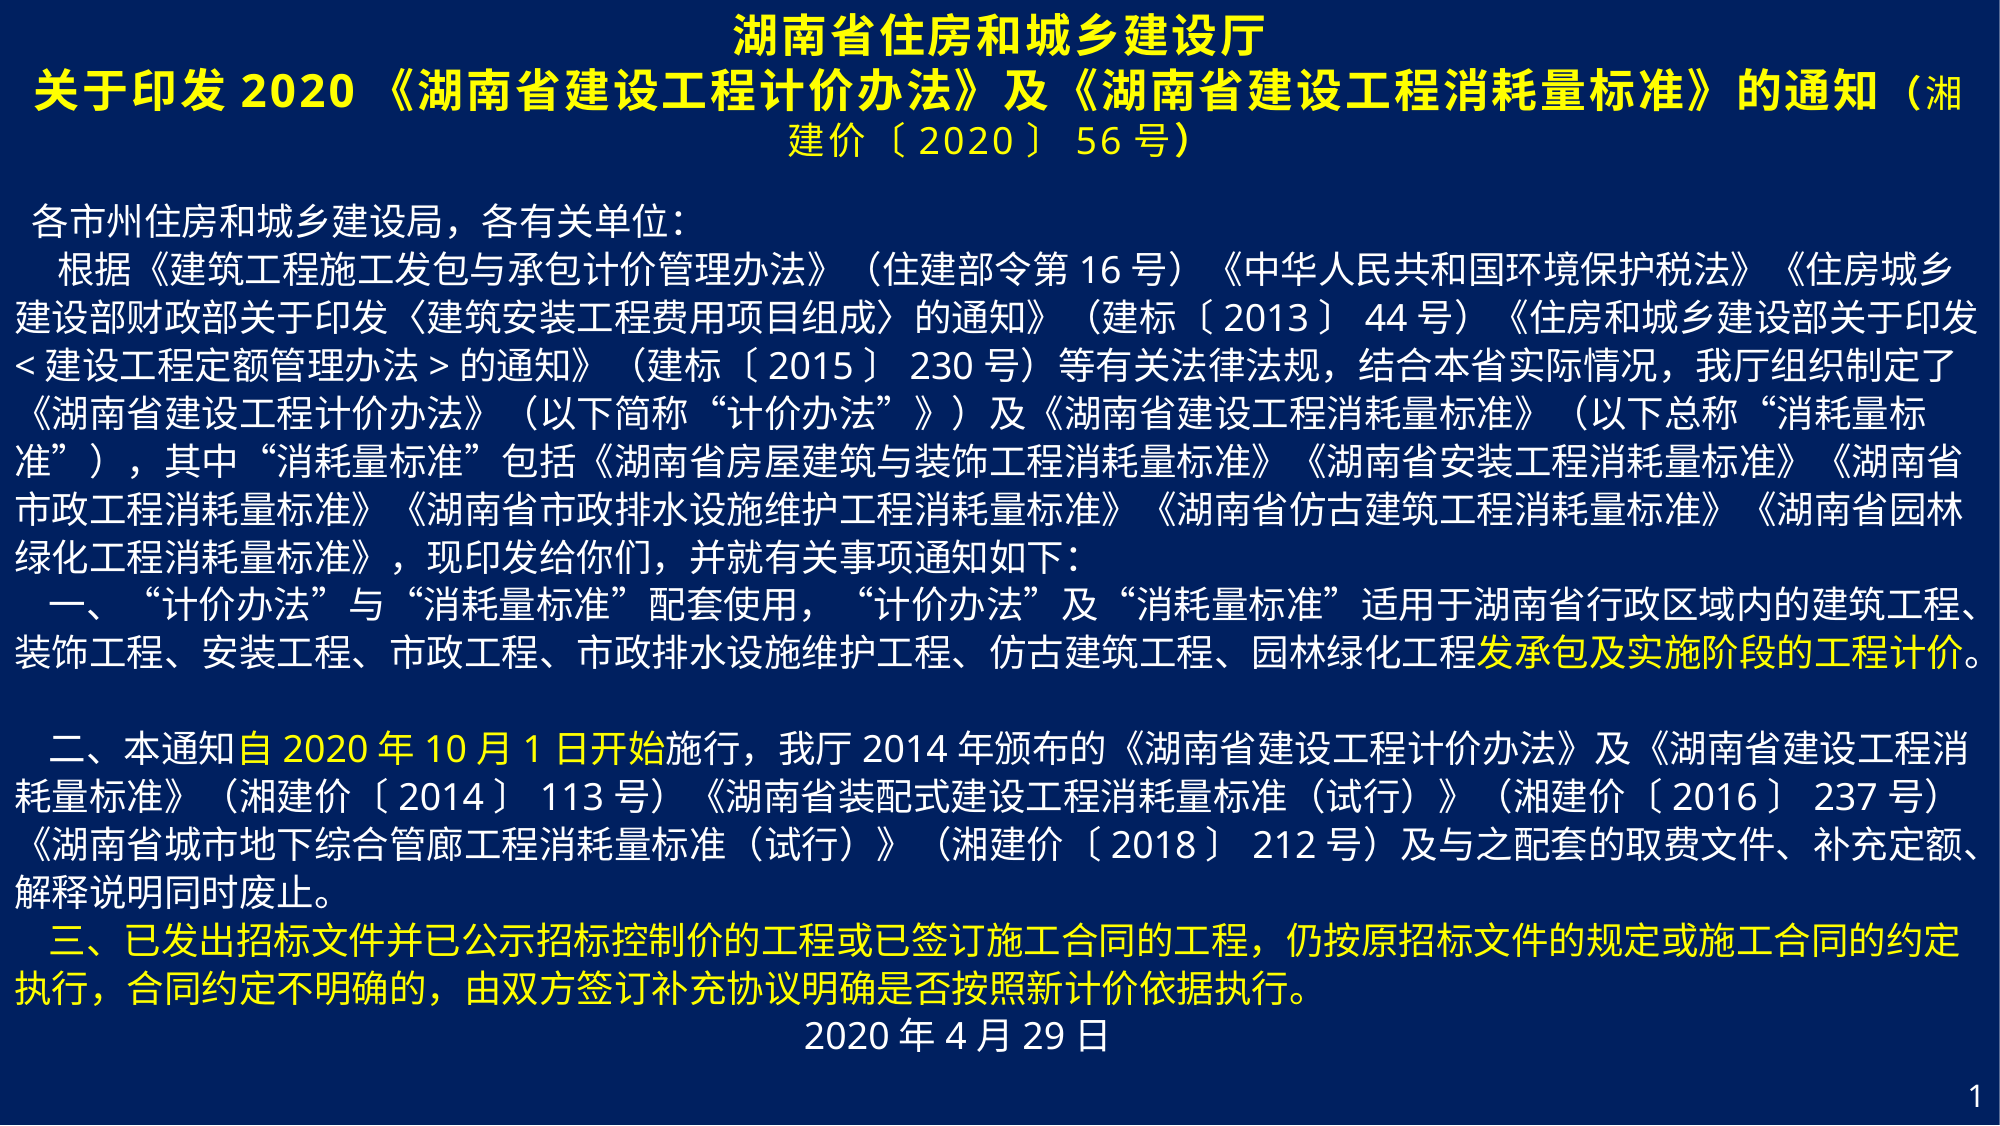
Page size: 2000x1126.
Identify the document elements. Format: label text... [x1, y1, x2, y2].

text_box 1 [1905, 1065, 2000, 1126]
text_box 湖南省住房和城乡建设厅 关于印发2020《湖南省建设工程计价办法》及《湖南省建设工程消耗量标准》的通知（湘建价〔2020〕56号） [0, 0, 2000, 170]
text_box 各市州住房和城乡建设局，各有关单位： 根据《建筑工程施工发包与承包计价管理办法》（住建部令第16号）《中华人民共和国环境保护税法》《住房城乡建设部财政部关于印发〈建筑安装工程费用项目组成〉的通知》（建标〔2013〕44号）《住房和城乡建设部关于印发<建设工程定额管理办法>的通知》（建标〔2015〕230号）等有关法律法规，结合本省实际情况，我厅组织制定了《湖南省建设工程计价办法》（以下简称“计价办法”》）及《湖南省建设工程消耗量标准》（以下总称“消耗量标准”），其中“消耗量标准”包括《湖南省房屋建筑与装饰工程消耗量标准》《湖南省安装工程消耗量标准》《湖南省市政工程消耗量标准》《湖南省市政排水设施维护工程消耗量标准》《湖南省仿古建筑工程消耗量标准》《湖南省园林绿化工程消耗量标准》，现印发给你们，并就有关事项通知如下： 一、“计价办法”与“消耗量标准”配套使用，“计价办法”及“消耗量标准”适用于湖南省行政区域内的建筑工程、装饰工程、安装工程、市政工程、市政排水设施维护工程、仿古建筑工程、园林绿化工程发承包及实施阶段的工程计价。 二、本通知自2020年10月1日开始施行，我厅2014年颁布的《湖南省建设工程计价办法》及《湖南省建设工程消耗量标准》（湘建价〔2014〕113号）《湖南省装配式建设工程消耗量标准（试行）》（湘建价〔2016〕237号）《湖南省城市地下综合管廊工程消耗量标准（试行）》（湘建价〔2018〕212号）及与之配套的取费文件、补充定额、解释说明同时废止。 三、已发出招标文件并已公示招标控制价的工程或已签订施工合同的工程，仍按原招标文件的规定或施工合同的约定执行，合同约定不明确的，由双方签订补充协议明确是否按照新计价依据执行。 2020年4月29日 [0, 188, 2000, 1065]
